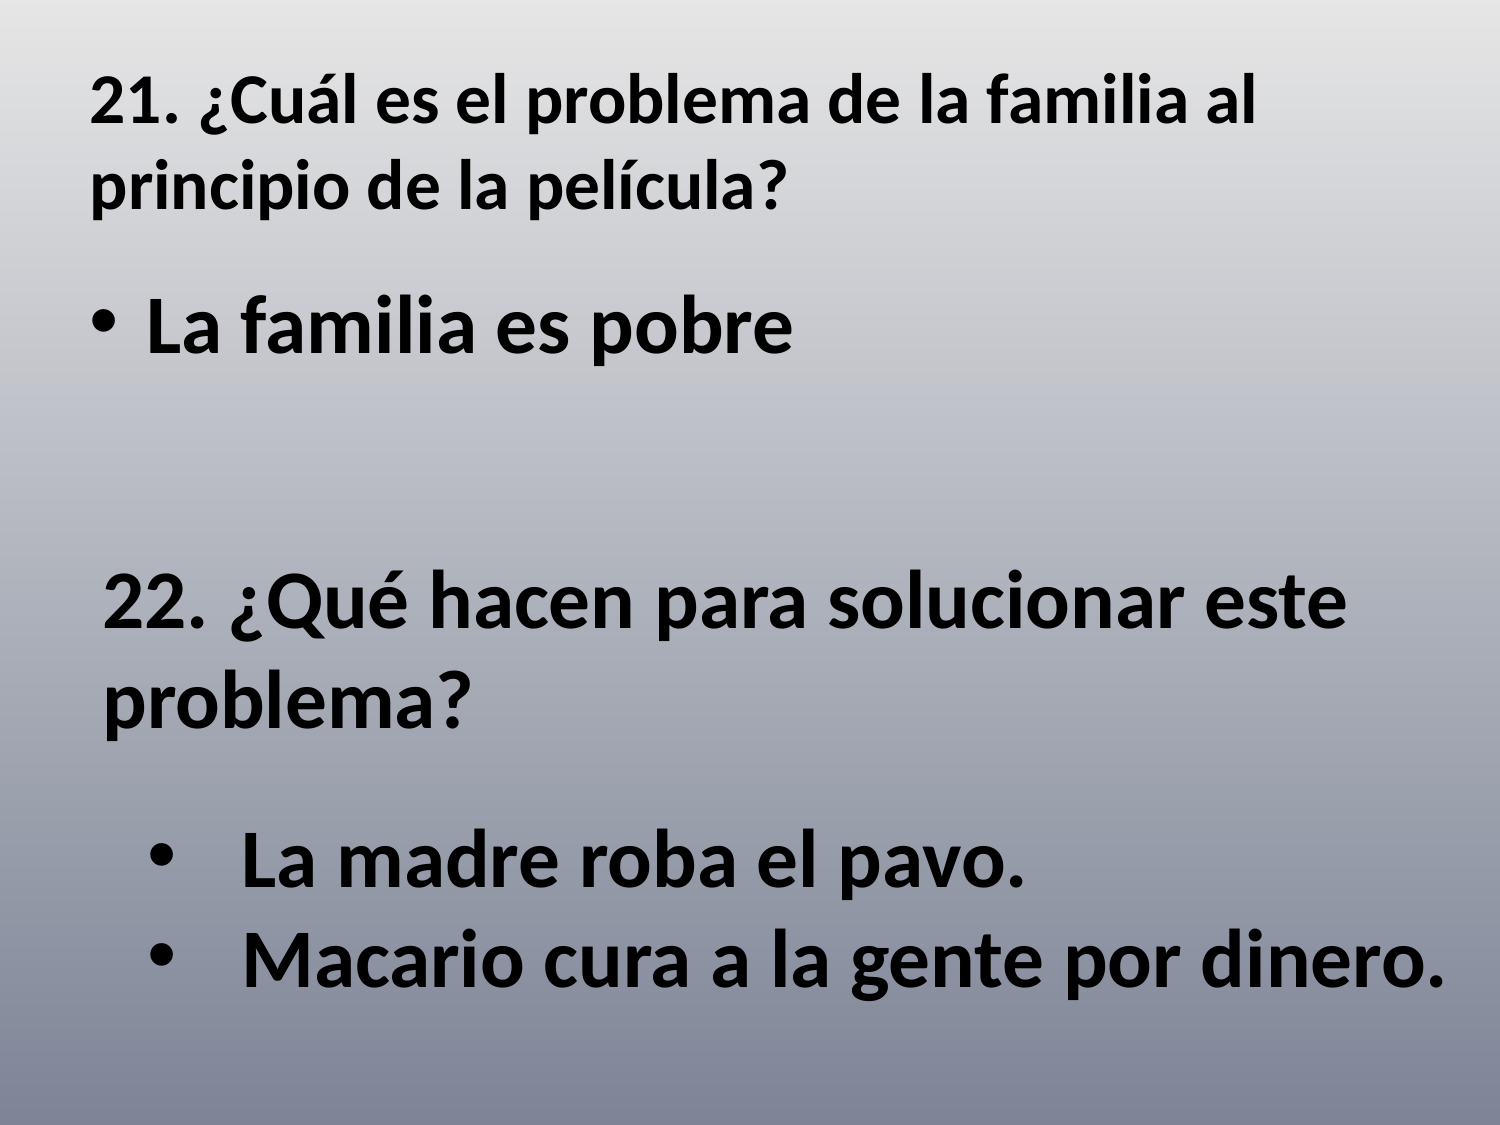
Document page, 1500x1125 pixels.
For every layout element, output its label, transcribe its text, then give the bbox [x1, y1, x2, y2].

text_box 21. ¿Cuál es el problema de la familia al principio de la película? [74, 45, 1425, 233]
text_box La familia es pobre [74, 262, 1425, 475]
text_box La madre roba el pavo. Macario cura a la gente por dinero. [132, 796, 1465, 1011]
text_box 22. ¿Qué hacen para solucionar este problema? [87, 537, 1425, 753]
